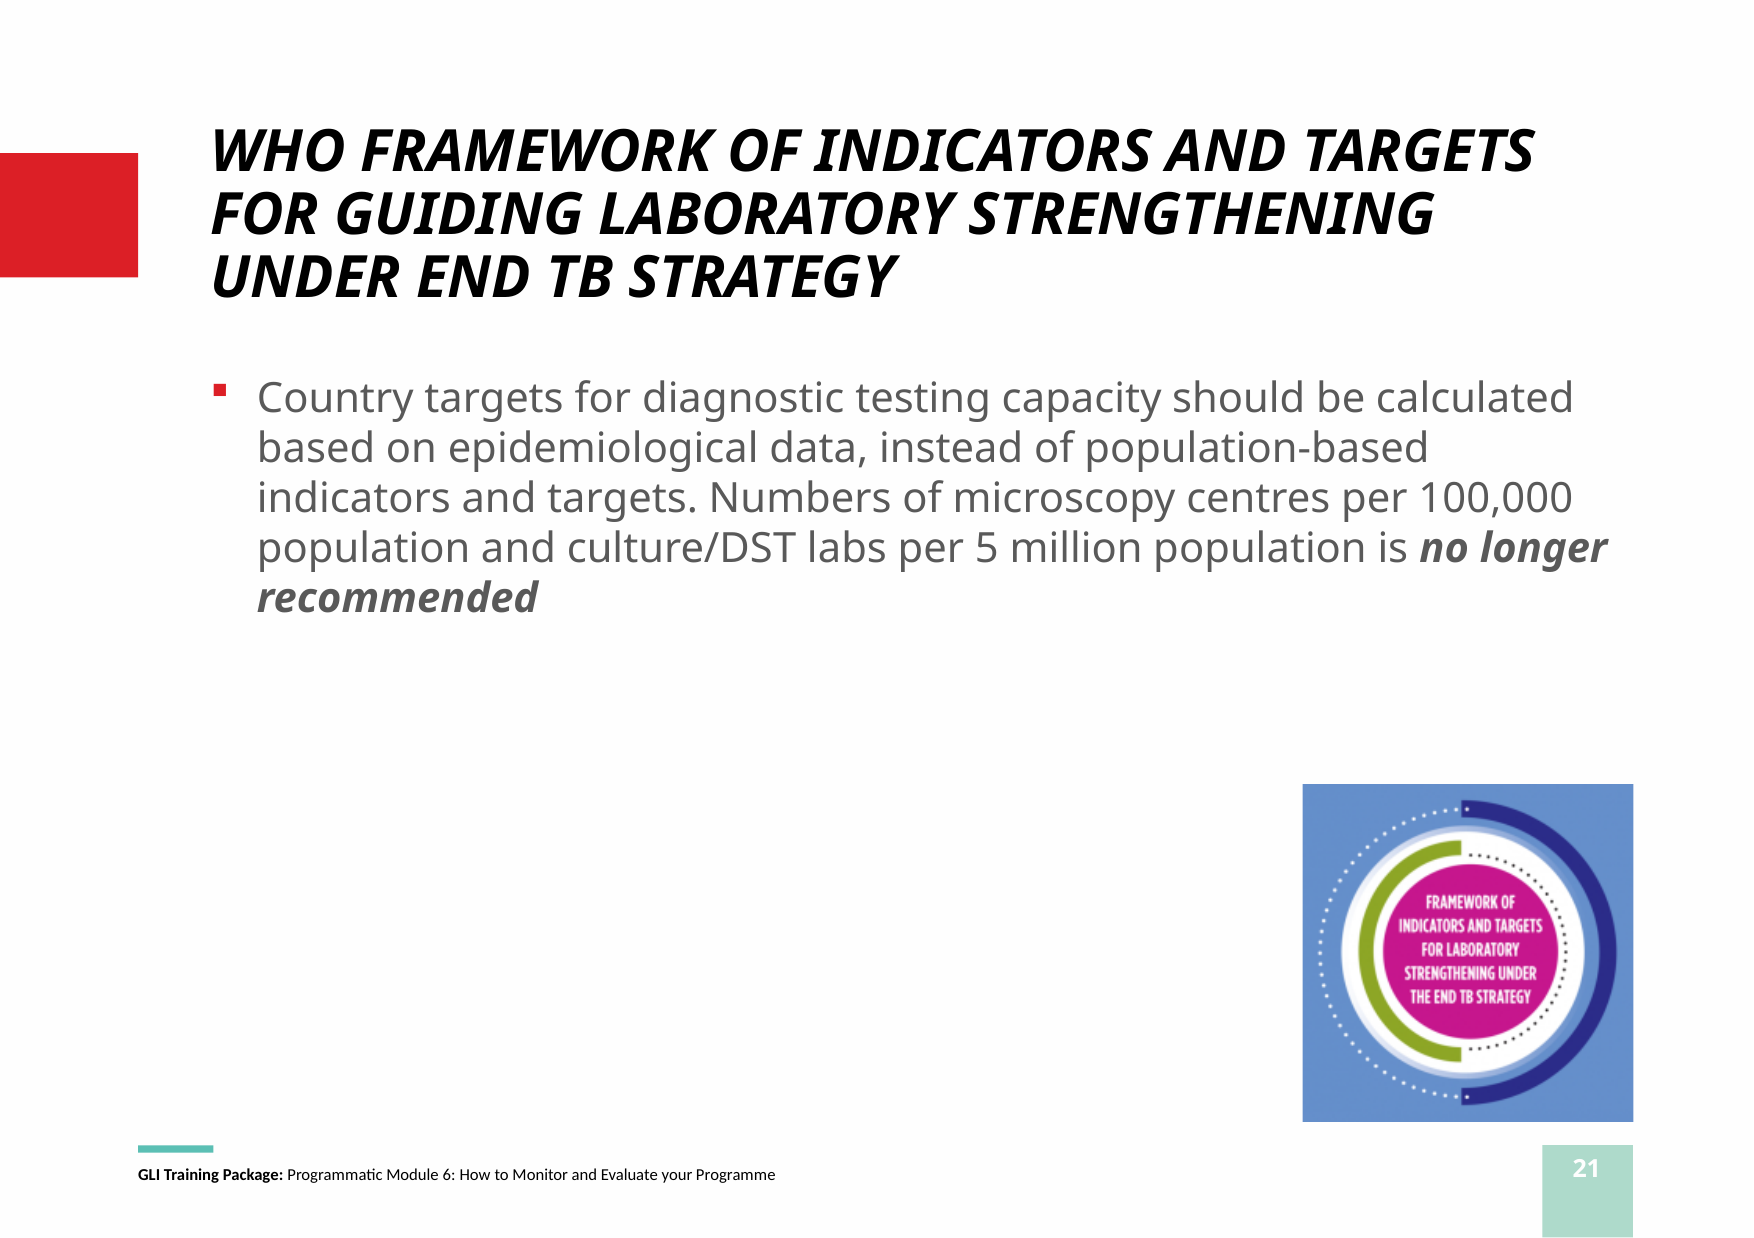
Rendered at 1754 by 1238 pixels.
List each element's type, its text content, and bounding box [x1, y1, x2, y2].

picture [1302, 784, 1634, 1122]
list Country targets for diagnostic testing capacity should be calculated based on epidemiological data, instead of population-based indicators and targets. Numbers of microscopy centres per 100,000 population and culture/DST labs per 5 million population is no longer recommended [210, 370, 1634, 1126]
title WHO FRAMEWORK OF INDICATORS AND TARGETS FOR GUIDING LABORATORY STRENGTHENING UNDER END TB STRATEGY [210, 153, 1543, 278]
